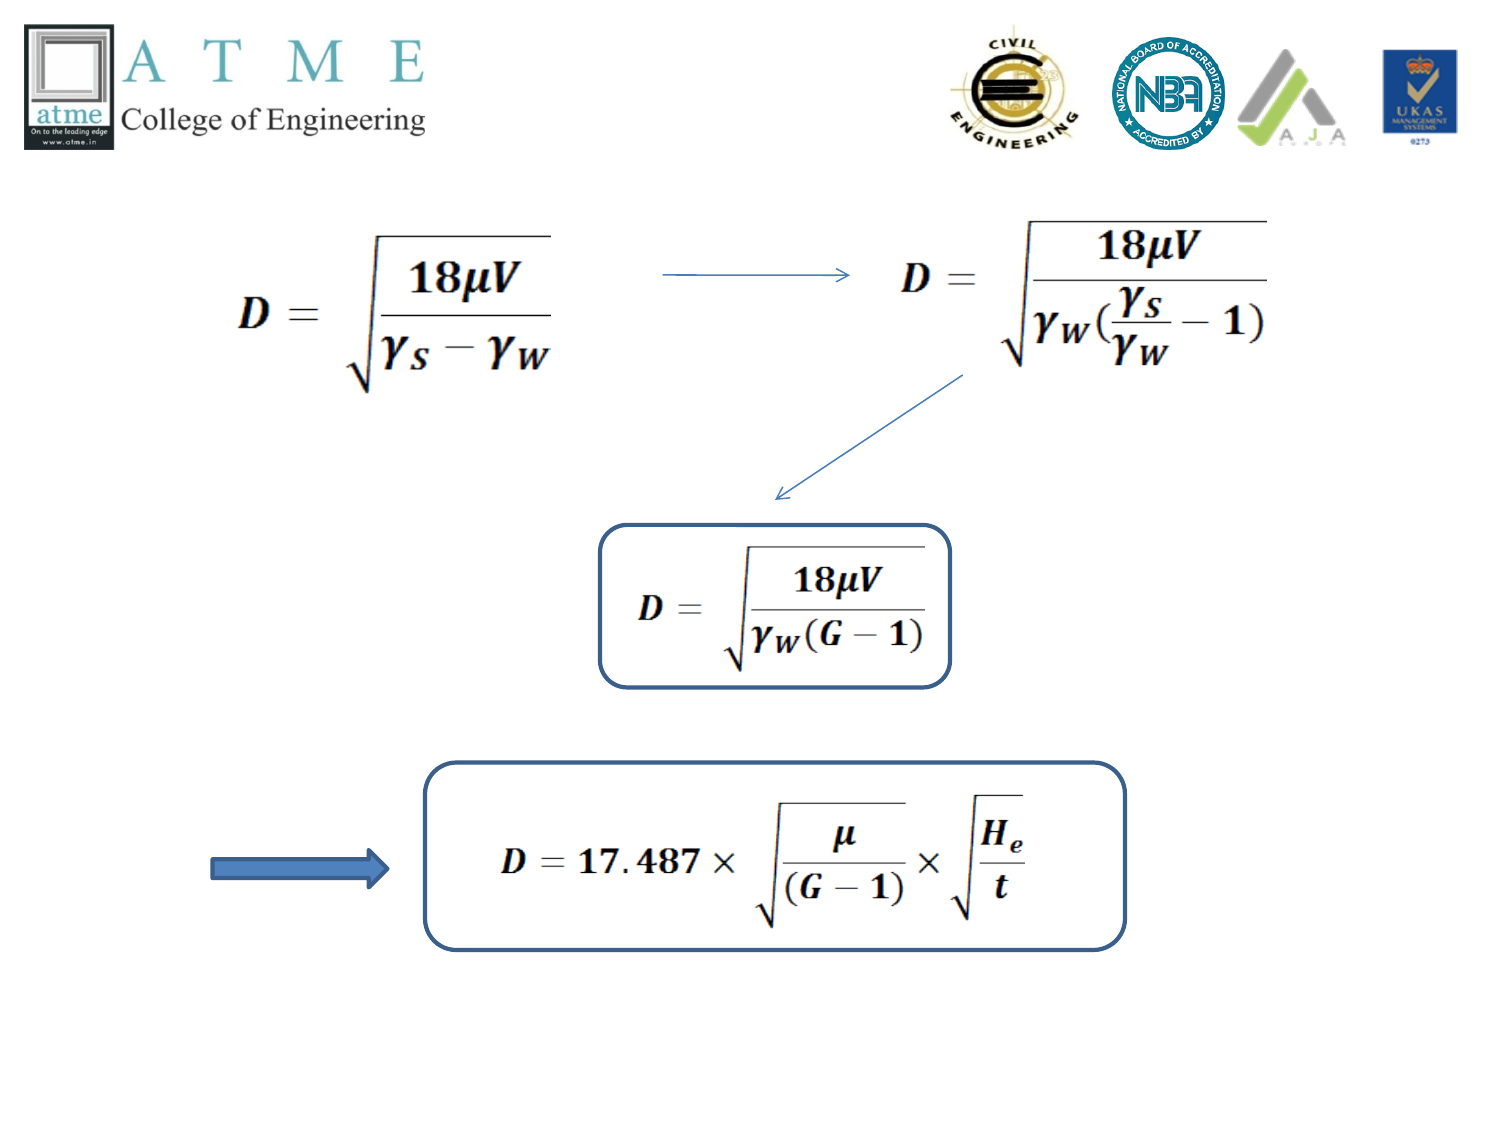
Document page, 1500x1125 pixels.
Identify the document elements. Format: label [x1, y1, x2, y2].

text_box [774, 374, 963, 501]
picture [637, 537, 926, 677]
picture [1112, 37, 1213, 150]
picture [950, 24, 1080, 150]
picture [1179, 37, 1225, 79]
picture [499, 787, 1026, 935]
text_box [210, 848, 390, 890]
text_box [597, 522, 953, 690]
picture [899, 212, 1268, 376]
picture [1209, 103, 1218, 120]
picture [237, 224, 551, 401]
text_box [422, 760, 1128, 953]
picture [1237, 49, 1458, 146]
picture [1184, 109, 1225, 150]
picture [24, 24, 425, 150]
